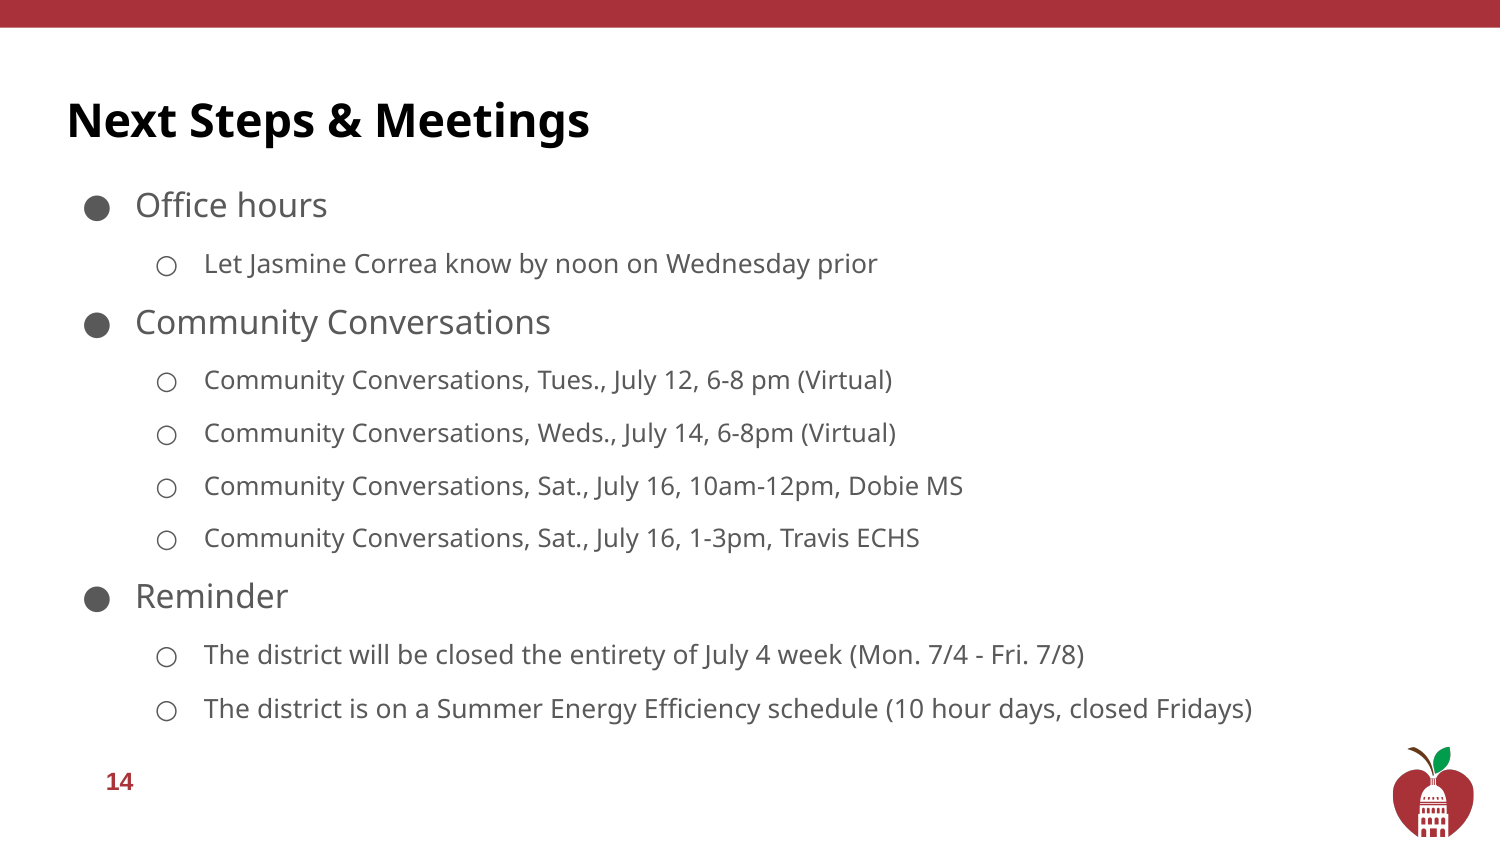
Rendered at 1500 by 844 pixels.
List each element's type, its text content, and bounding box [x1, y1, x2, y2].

list Office hours Let Jasmine Correa know by noon on Wednesday prior Community Conversations Community Conversations, Tues., July 12, 6-8 pm (Virtual) Community Conversations, Weds., July 14, 6-8pm (Virtual) Community Conversations, Sat., July 16, 10am-12pm, Dobie MS Community Conversations, Sat., July 16, 1-3pm, Travis ECHS Reminder The district will be closed the entirety of July 4 week (Mon. 7/4 - Fri. 7/8) The district is on a Summer Energy Efficiency schedule (10 hour days, closed Fridays) [51, 166, 1449, 745]
slide_number 14 [58, 749, 149, 814]
title Next Steps & Meetings [51, 72, 1449, 166]
picture [1385, 744, 1481, 839]
text_box [0, 0, 1500, 28]
